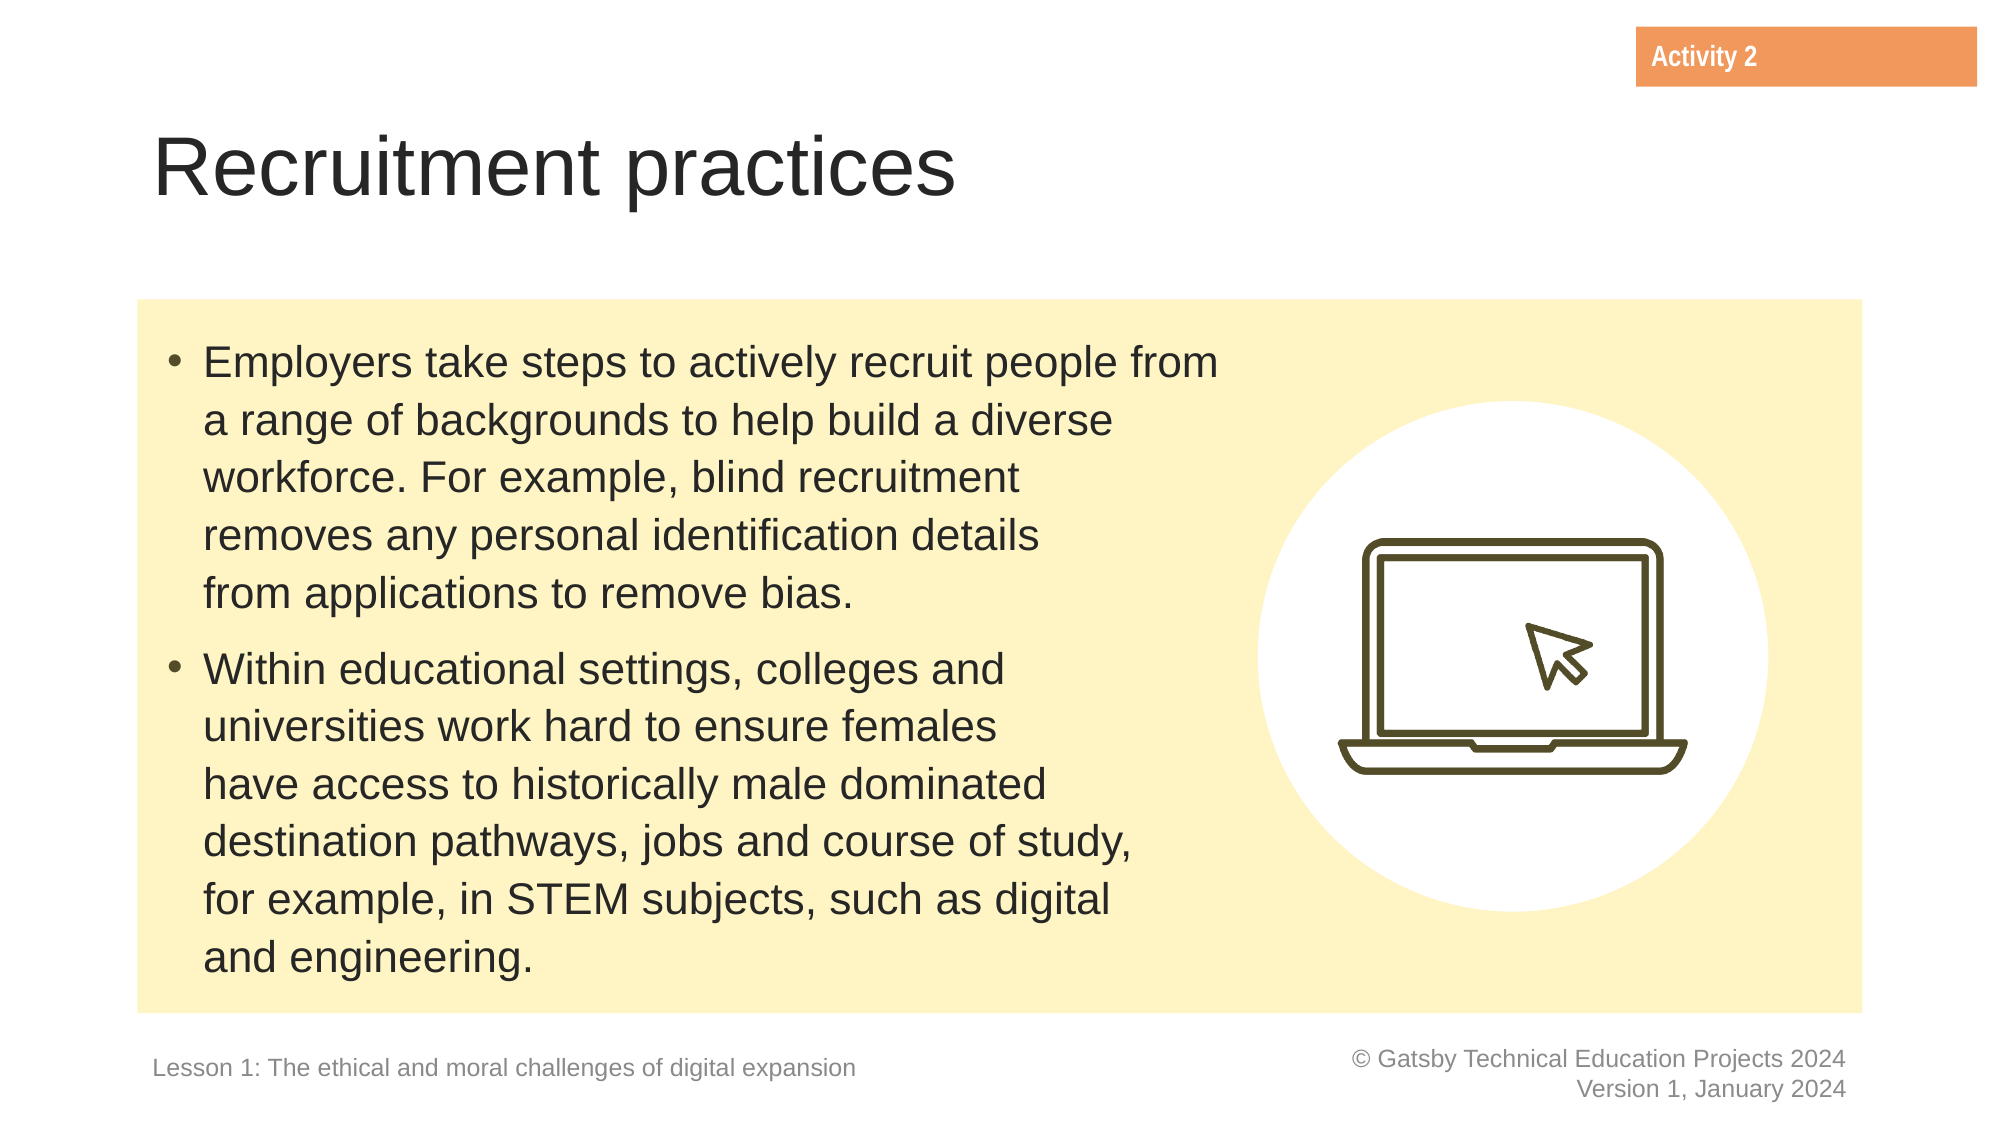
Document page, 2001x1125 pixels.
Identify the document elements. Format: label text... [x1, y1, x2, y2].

list Lesson 1: The ethical and moral challenges of digital expansion [137, 1035, 1260, 1096]
text_box [1253, 396, 1773, 916]
list Activity 2 [1636, 26, 1978, 87]
picture [1337, 538, 1688, 775]
list Employers take steps to actively recruit people from a range of backgrounds to help build a diverse workforce. For example, blind recruitment removes any personal identification details from applications to remove bias. Within educational settings, colleges and universities work hard to ensure females have access to historically male dominated destination pathways, jobs and course of study, for example, in STEM subjects, such as digital and engineering. [137, 299, 1863, 1014]
title Recruitment practices [137, 59, 1863, 278]
